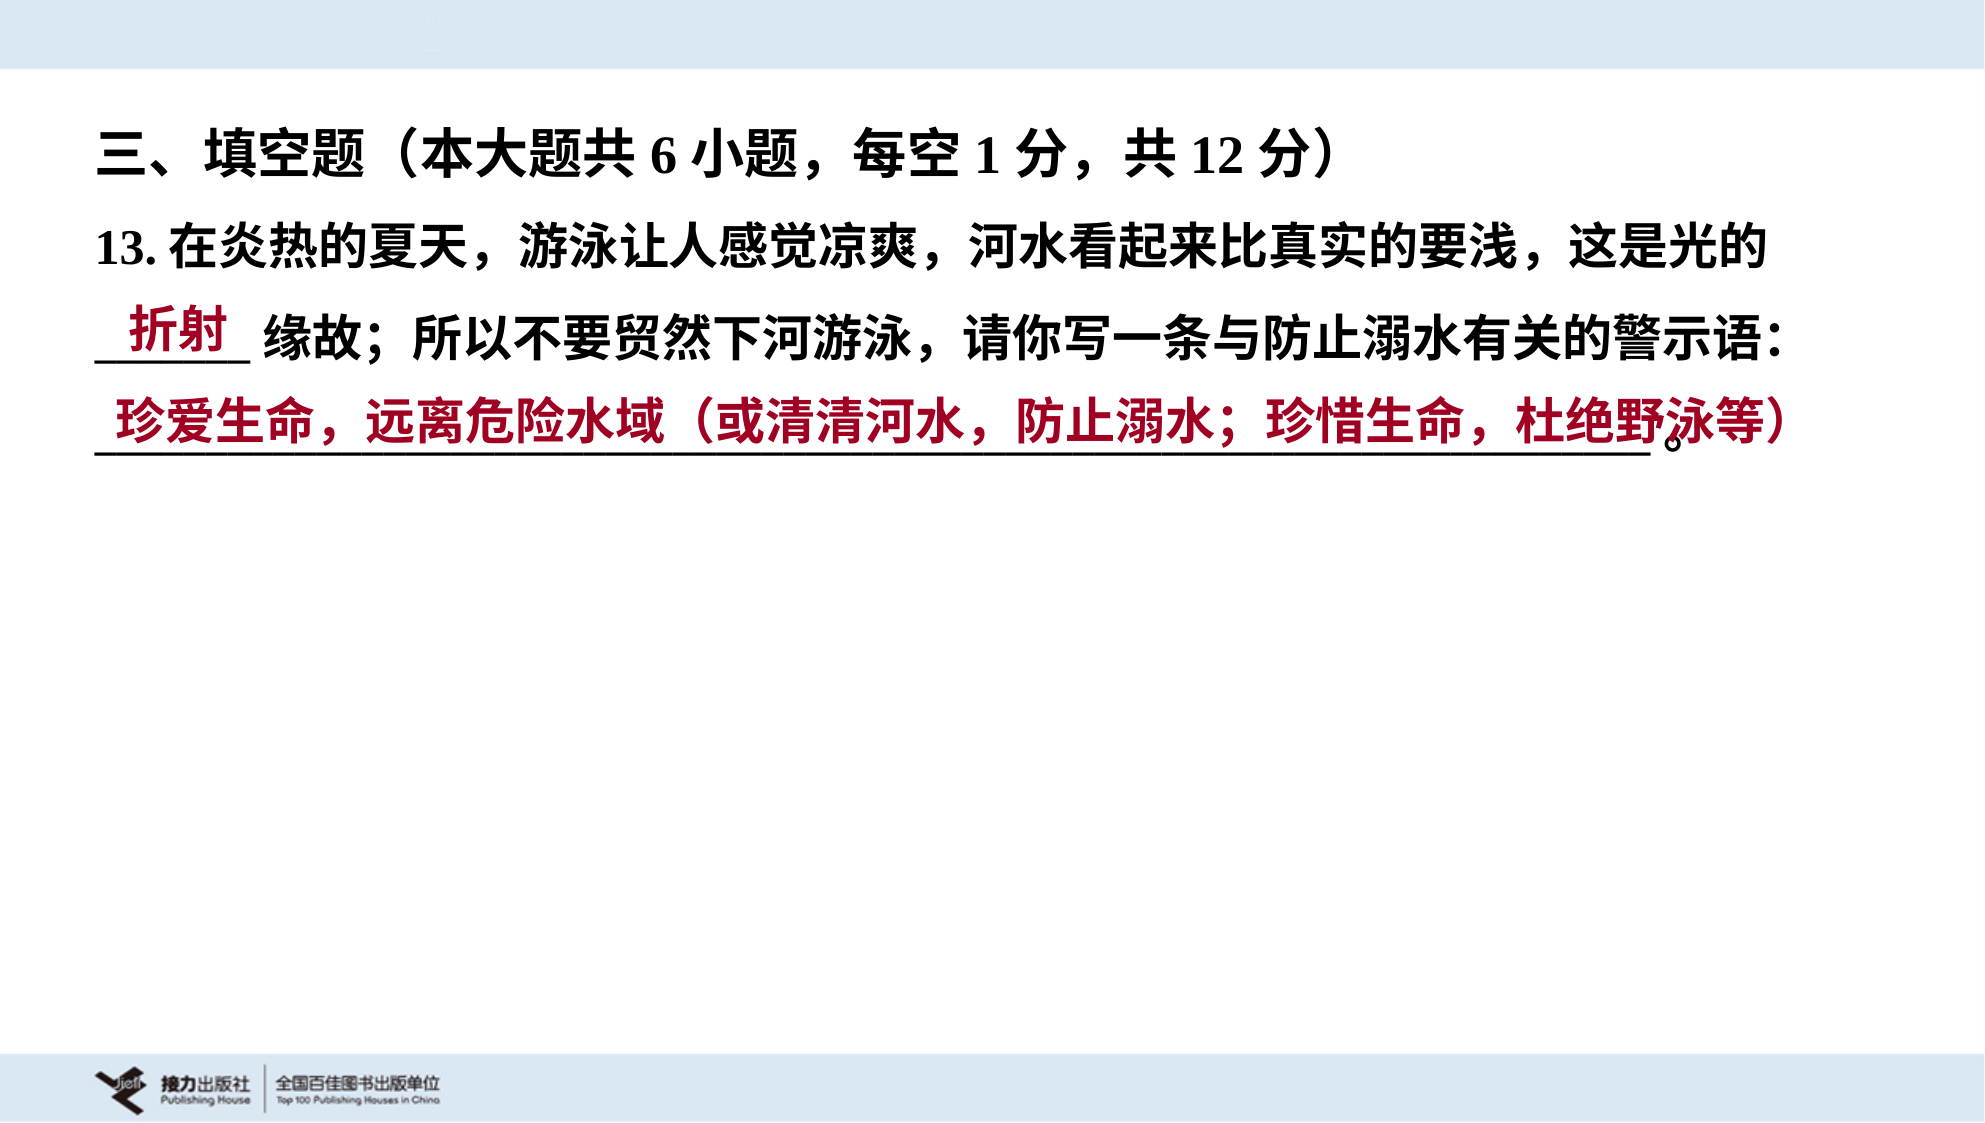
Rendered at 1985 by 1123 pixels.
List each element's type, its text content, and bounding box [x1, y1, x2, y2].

picture [0, 0, 1985, 1122]
text_box 三、填空题（本大题共6小题，每空1分，共12分） [94, 88, 1892, 183]
text_box 13.在炎热的夏天，游泳让人感觉凉爽，河水看起来比真实的要浅，这是光的 _______缘故；所以不要贸然下河游泳，请你写一条与防止溺水有关的警示语： ______________________________________________________________________。 [94, 183, 1892, 459]
text_box 折射 [109, 270, 247, 358]
text_box 珍爱生命，远离危险水域（或清清河水，防止溺水；珍惜生命，杜绝野泳等） [93, 361, 1839, 450]
